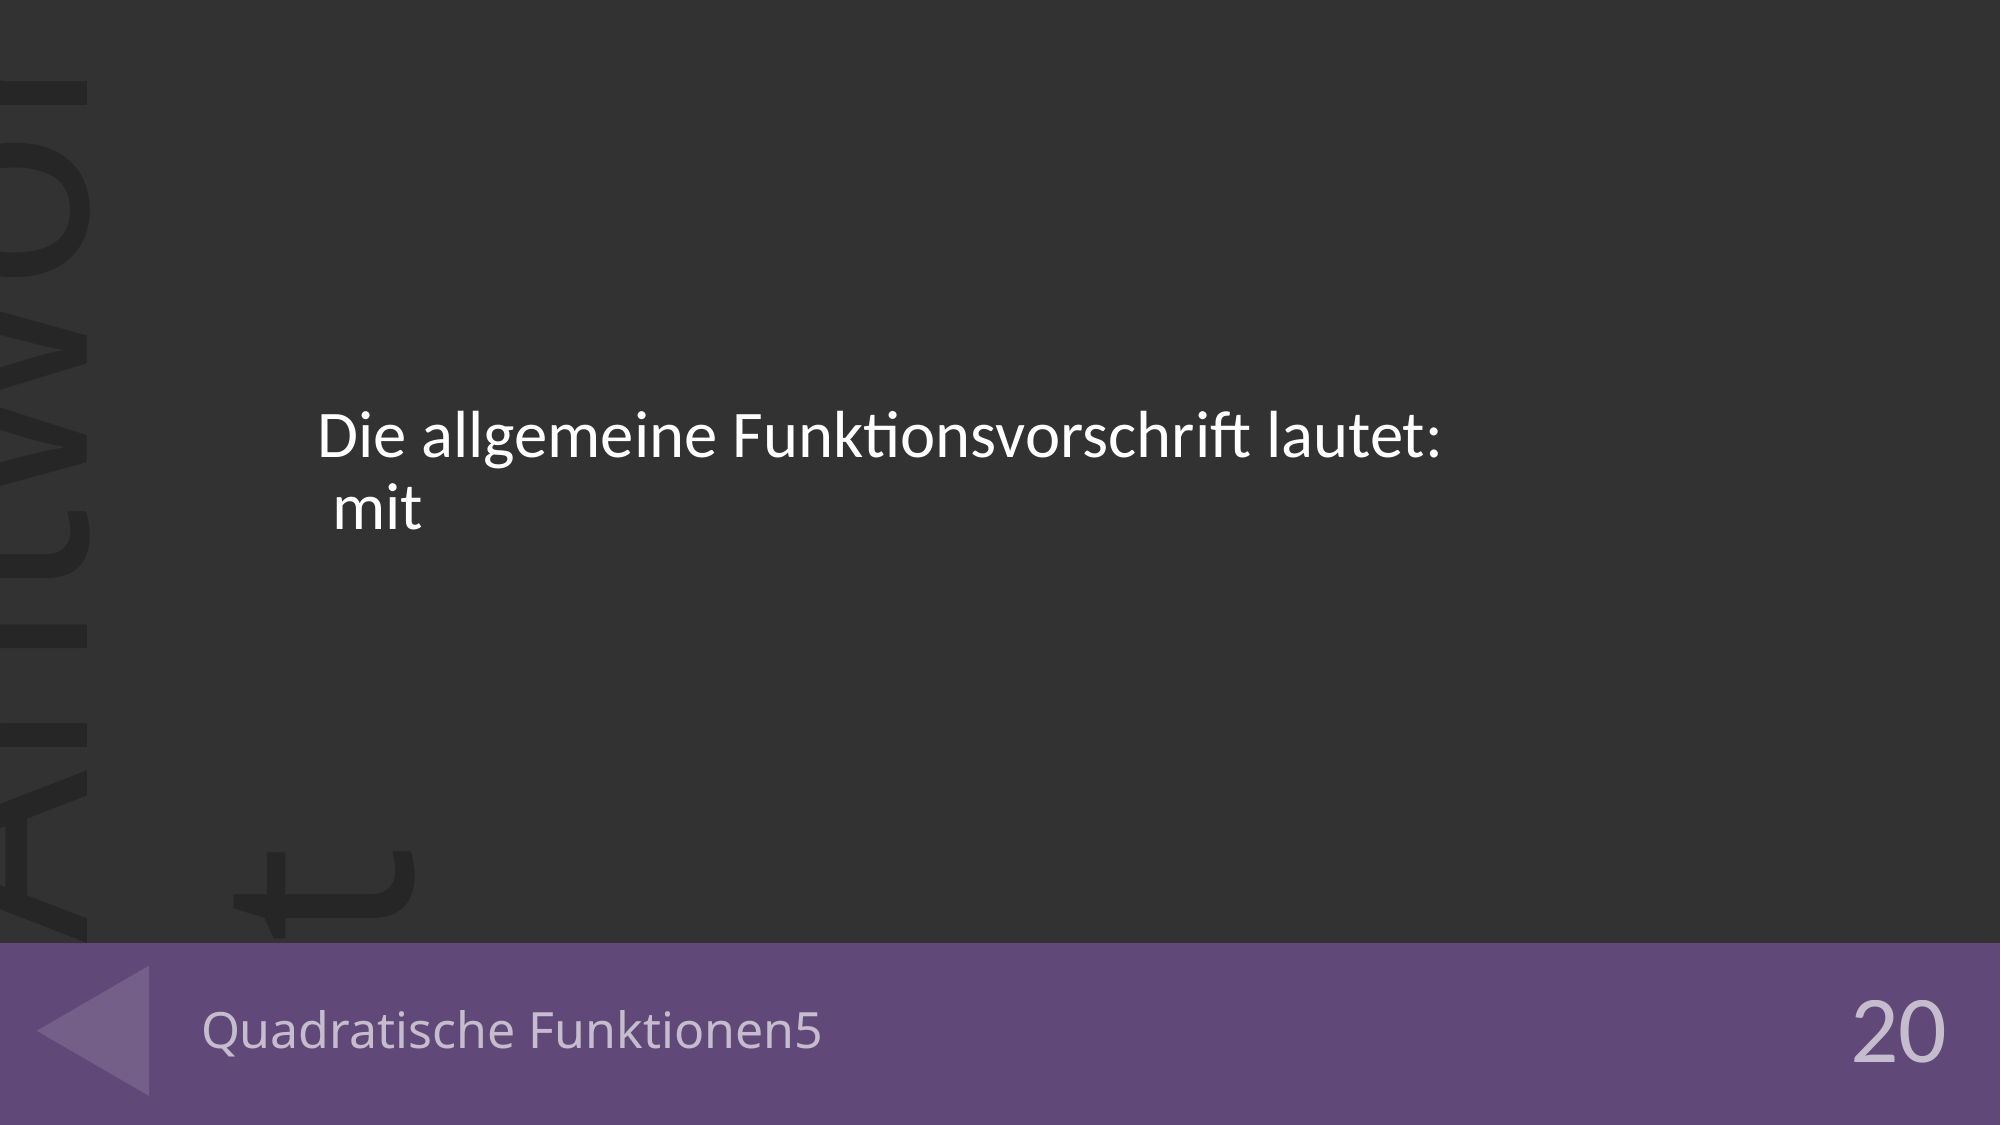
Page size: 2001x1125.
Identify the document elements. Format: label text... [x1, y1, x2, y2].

list 20 [1494, 967, 1963, 1097]
title Quadratische Funktionen5 [185, 967, 1494, 1097]
